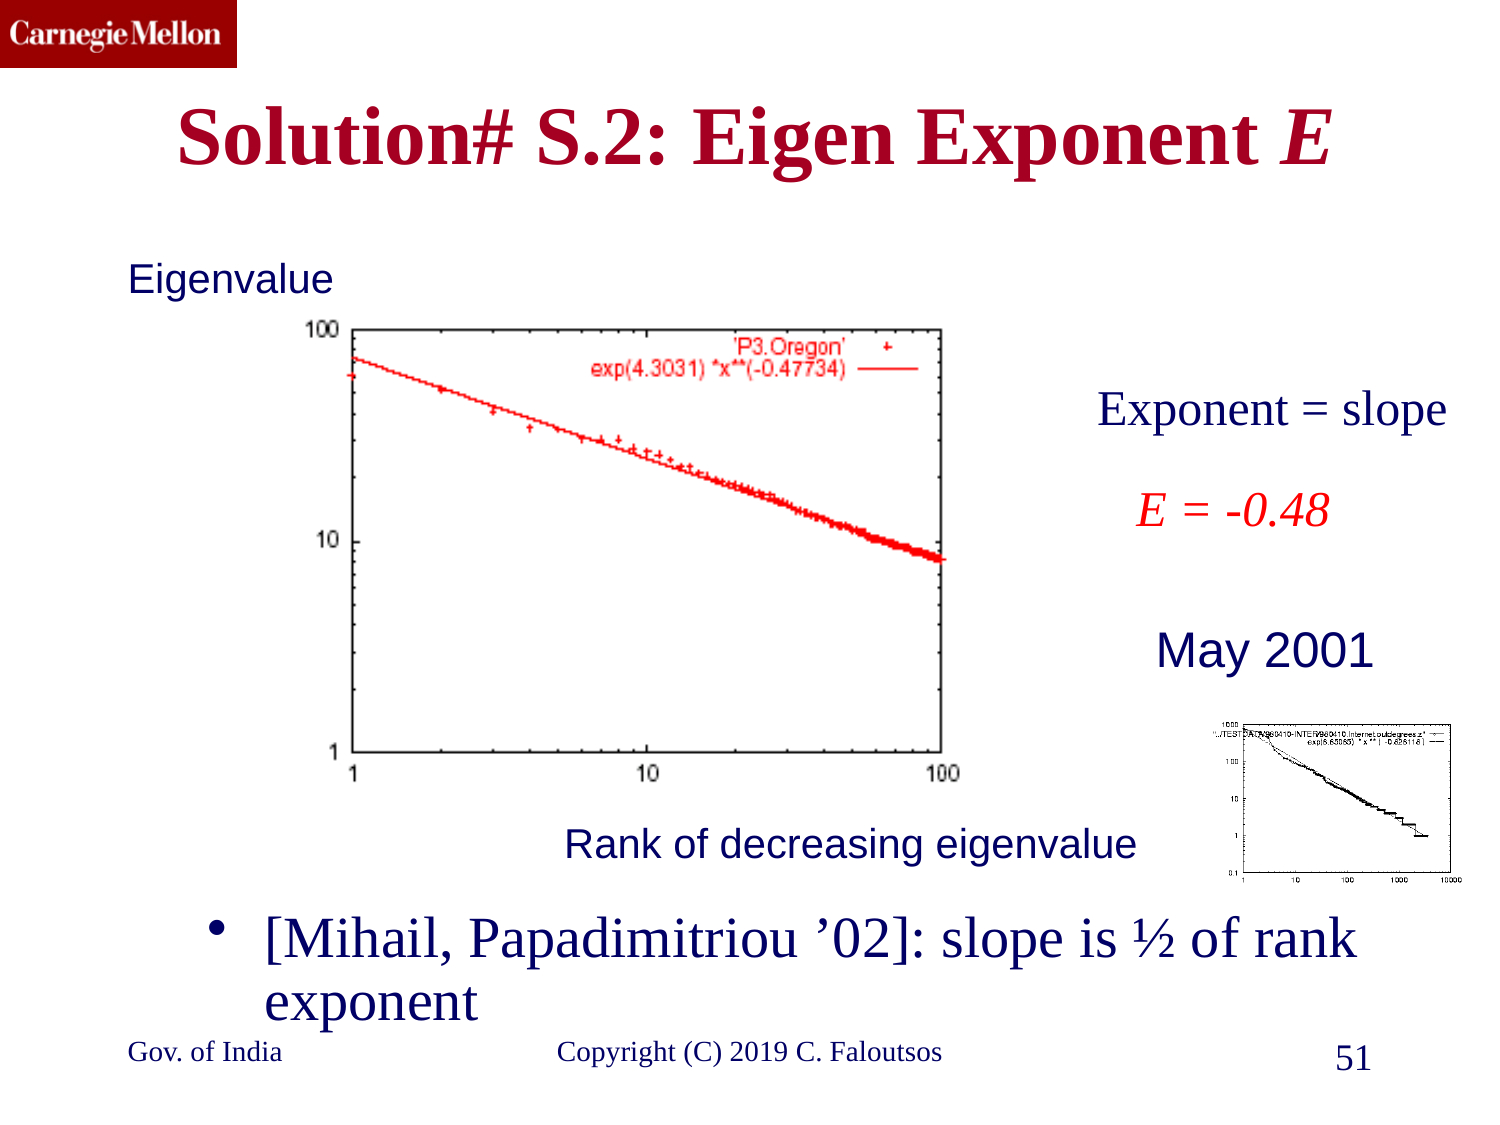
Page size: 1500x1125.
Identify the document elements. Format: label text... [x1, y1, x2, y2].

title Solution# S.2: Eigen Exponent E [62, 37, 1451, 226]
text_box Exponent = slope [1082, 367, 1463, 443]
text_box May 2001 [1140, 616, 1390, 686]
slide_number 51 [1074, 1045, 1388, 1101]
picture [0, 0, 237, 68]
text_box E = -0.48 [1121, 469, 1345, 544]
picture [287, 299, 976, 807]
list [Mihail, Papadimitriou ’02]: slope is ½ of rank exponent [192, 898, 1468, 1045]
slide_number Gov. of India [112, 1024, 426, 1101]
picture [1204, 713, 1462, 885]
text_box Eigenvalue [112, 249, 350, 310]
footer Copyright (C) 2019 C. Faloutsos [512, 1045, 988, 1101]
text_box Rank of decreasing eigenvalue [549, 814, 1153, 875]
